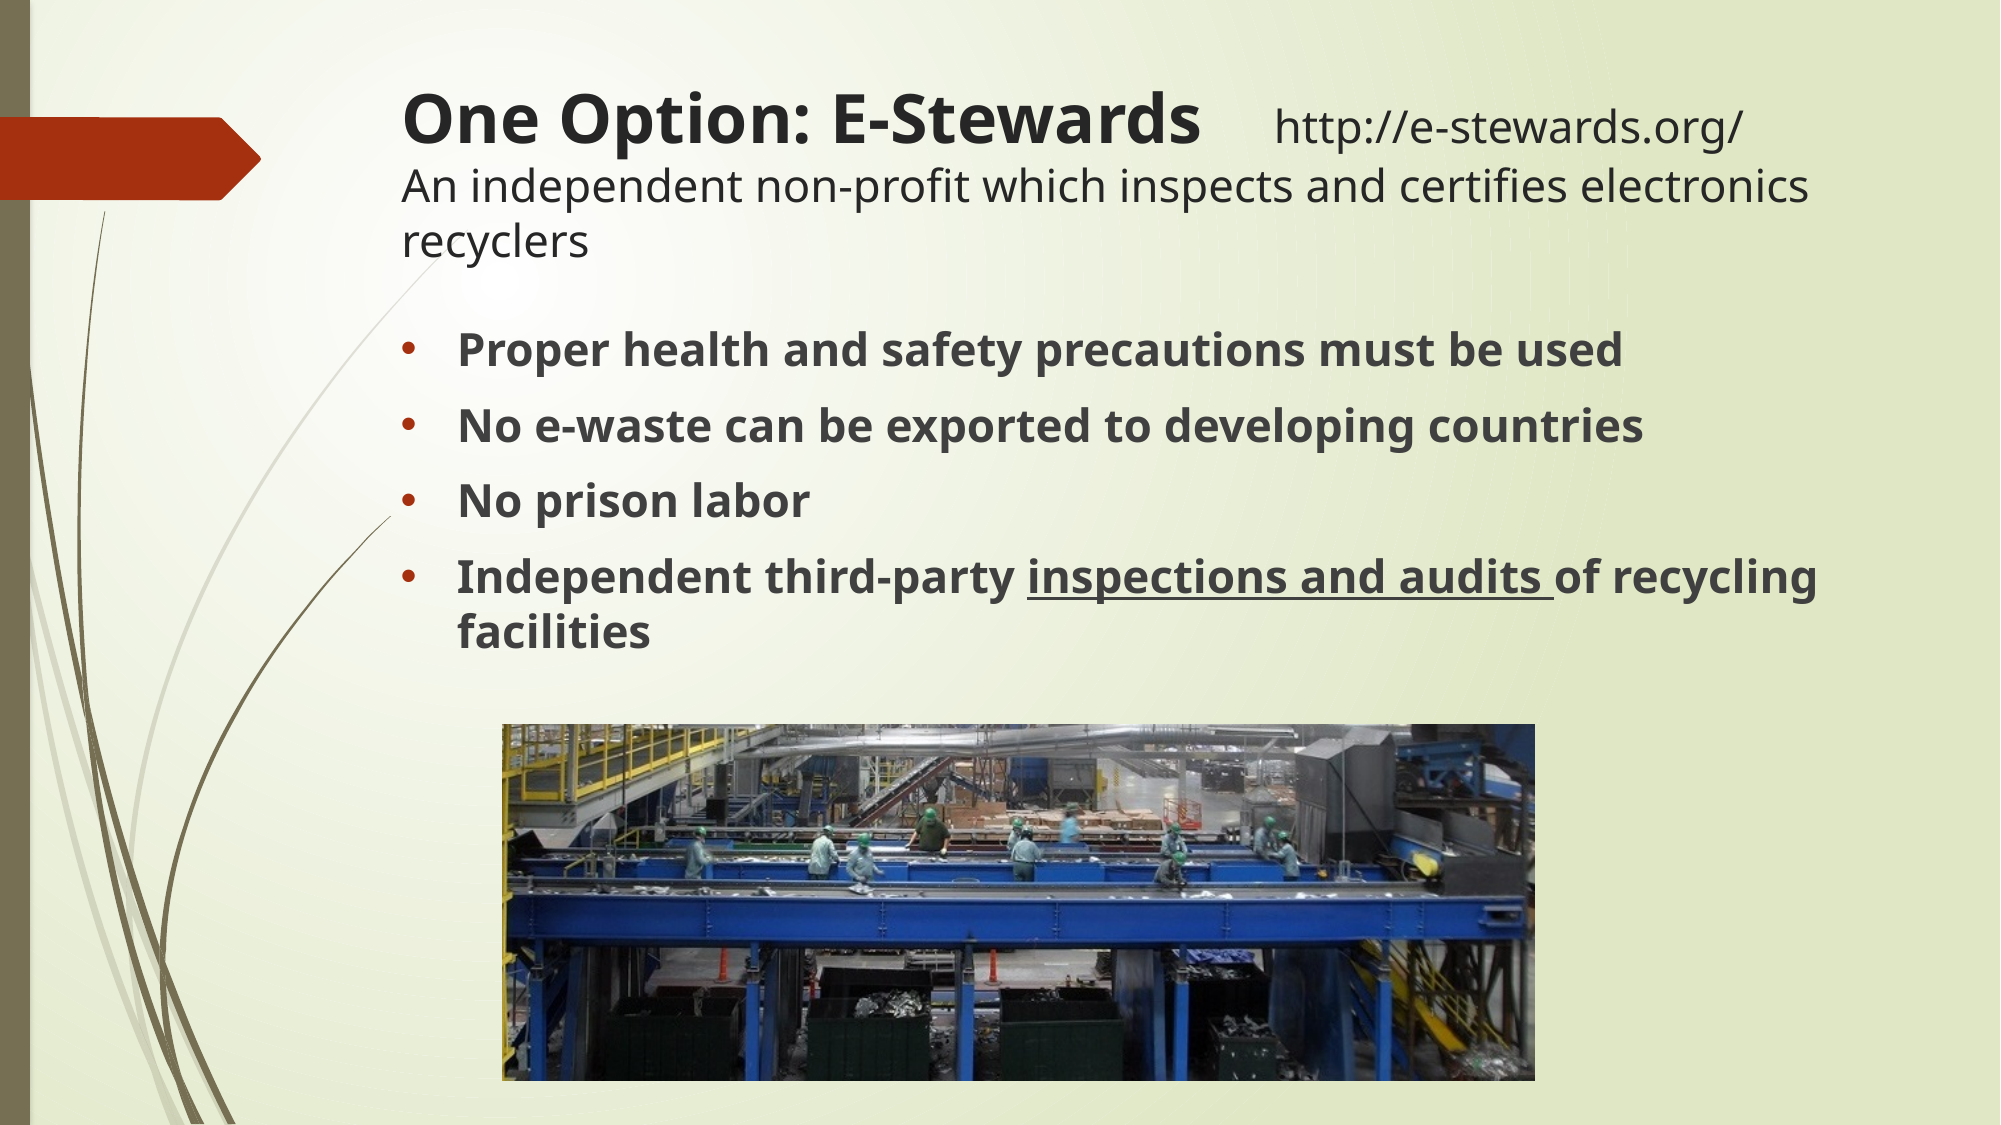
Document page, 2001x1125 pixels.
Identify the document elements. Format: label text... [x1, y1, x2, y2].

title One Option: E-Stewards http://e-stewards.org/ An independent non-profit which inspects and certifies electronics recyclers [386, 67, 1849, 278]
list Proper health and safety precautions must be used No e-waste can be exported to developing countries No prison labor Independent third-party inspections and audits of recycling facilities [385, 313, 1849, 933]
picture [501, 723, 1594, 1081]
